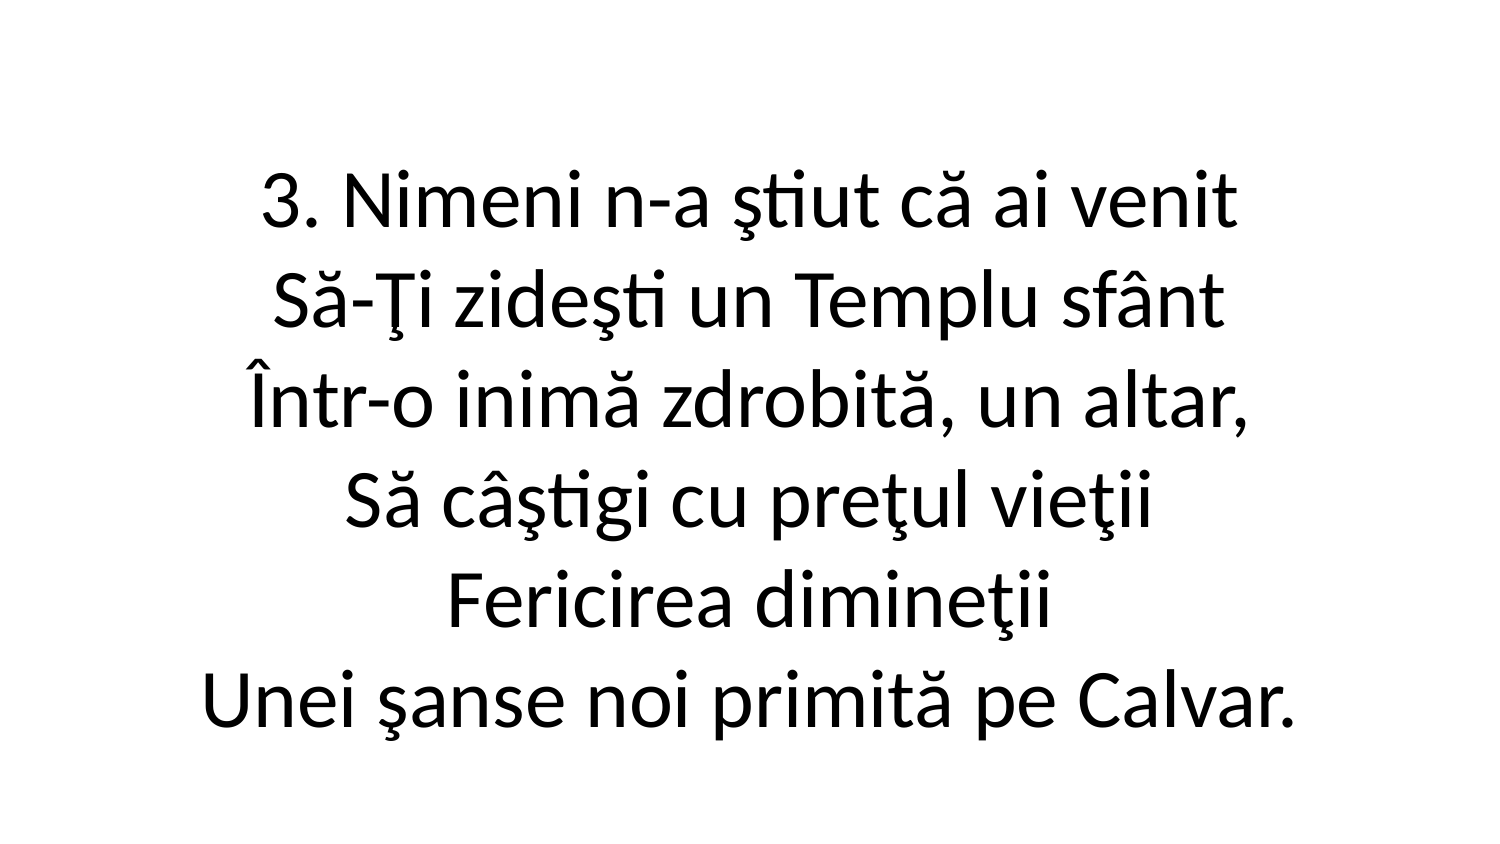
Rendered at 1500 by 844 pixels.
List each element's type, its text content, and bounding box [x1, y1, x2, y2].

text_box 3. Nimeni n-a ştiut că ai venit Să-Ţi zideşti un Templu sfânt Într-o inimă zdrobită, un altar, Să câştigi cu preţul vieţii Fericirea dimineţii Unei şanse noi primită pe Calvar. [185, 92, 1315, 752]
